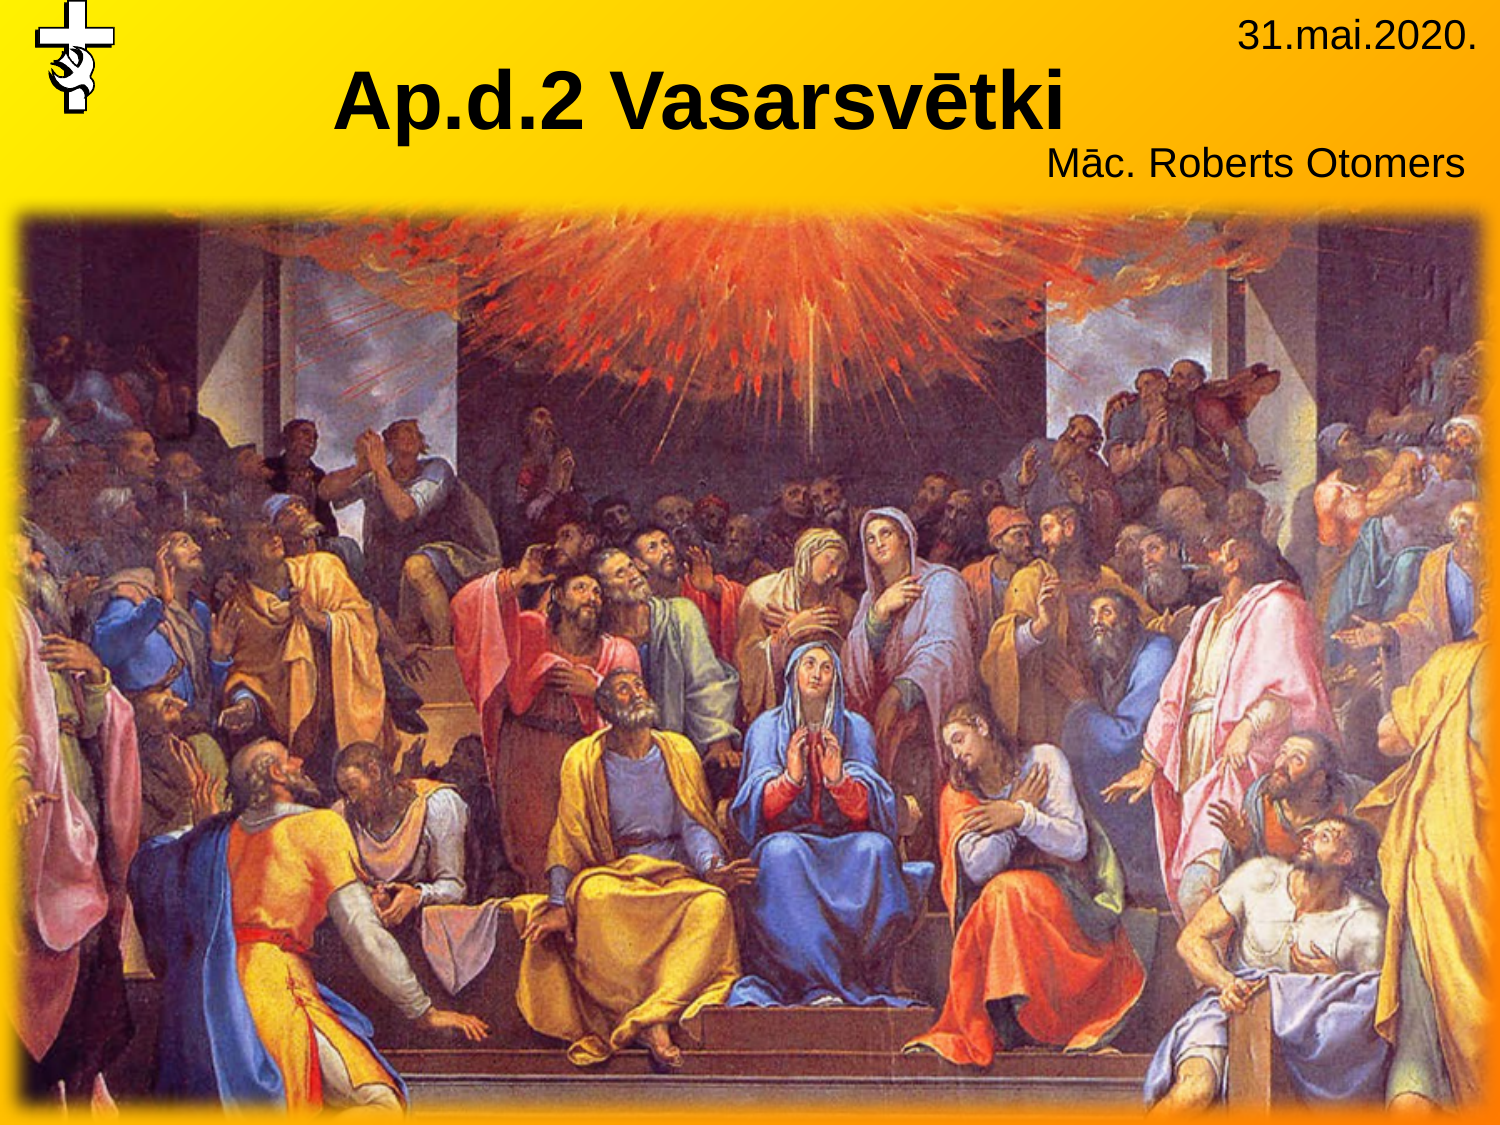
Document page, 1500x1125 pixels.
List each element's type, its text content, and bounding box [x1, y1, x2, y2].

text_box Māc. Roberts Otomers [1031, 128, 1500, 194]
picture [34, 0, 116, 114]
title Ap.d.2 Vasarsvētki [29, 8, 1371, 185]
picture [0, 195, 1500, 1125]
text_box 31.mai.2020. [1222, 0, 1500, 65]
